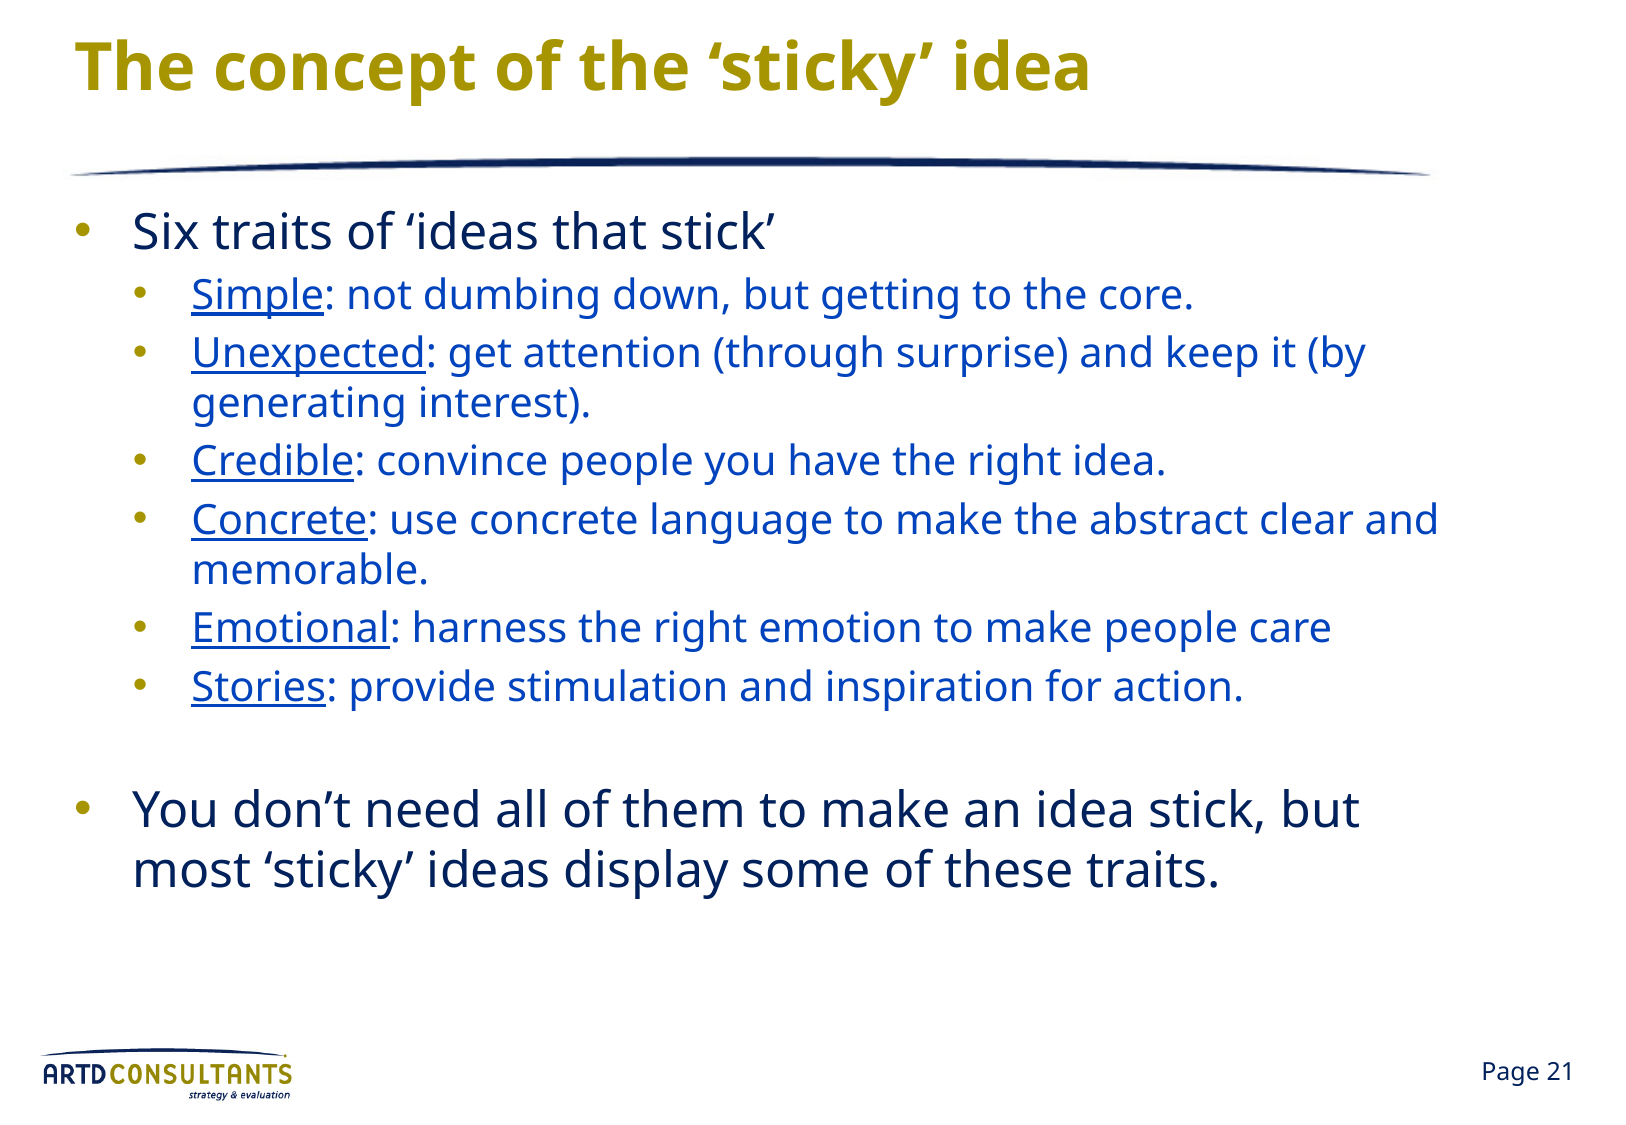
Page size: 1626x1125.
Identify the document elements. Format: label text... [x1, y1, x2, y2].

picture [27, 1042, 301, 1108]
list Six traits of ‘ideas that stick’ Simple: not dumbing down, but getting to the core. Unexpected: get attention (through surprise) and keep it (by generating interest). Credible: convince people you have the right idea. Concrete: use concrete language to make the abstract clear and memorable. Emotional: harness the right emotion to make people care Stories: provide stimulation and inspiration for action. You don’t need all of them to make an idea stick, but most ‘sticky’ ideas display some of these traits. [73, 198, 1482, 1024]
slide_number Page 21 [1210, 1042, 1591, 1103]
picture [62, 152, 1446, 188]
title The concept of the ‘sticky’ idea [73, 23, 1482, 176]
